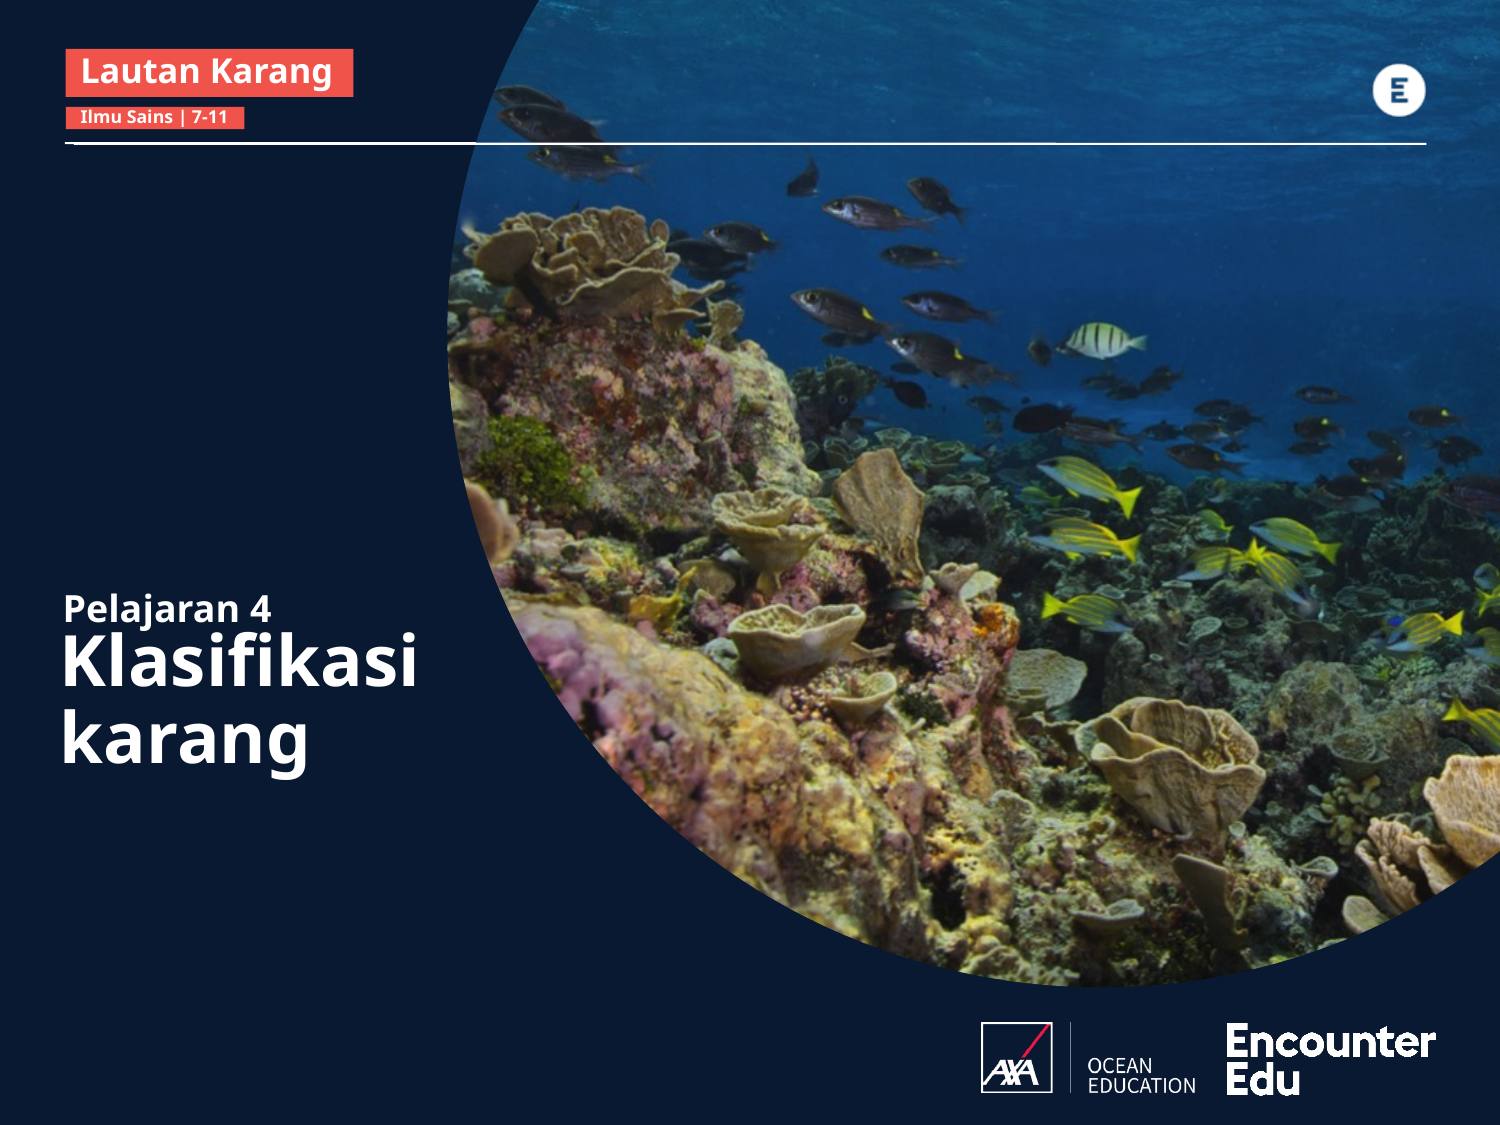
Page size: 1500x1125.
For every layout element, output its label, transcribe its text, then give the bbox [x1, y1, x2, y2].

list Ilmu Sains | 7-11 [65, 106, 246, 130]
picture [981, 1021, 1195, 1093]
list Pelajaran 4 [54, 582, 445, 614]
list Lautan Karang [65, 48, 354, 98]
picture [1222, 1020, 1443, 1097]
list Klasifikasi karang [51, 614, 606, 962]
text_box [447, 0, 1500, 988]
picture [1370, 62, 1428, 120]
